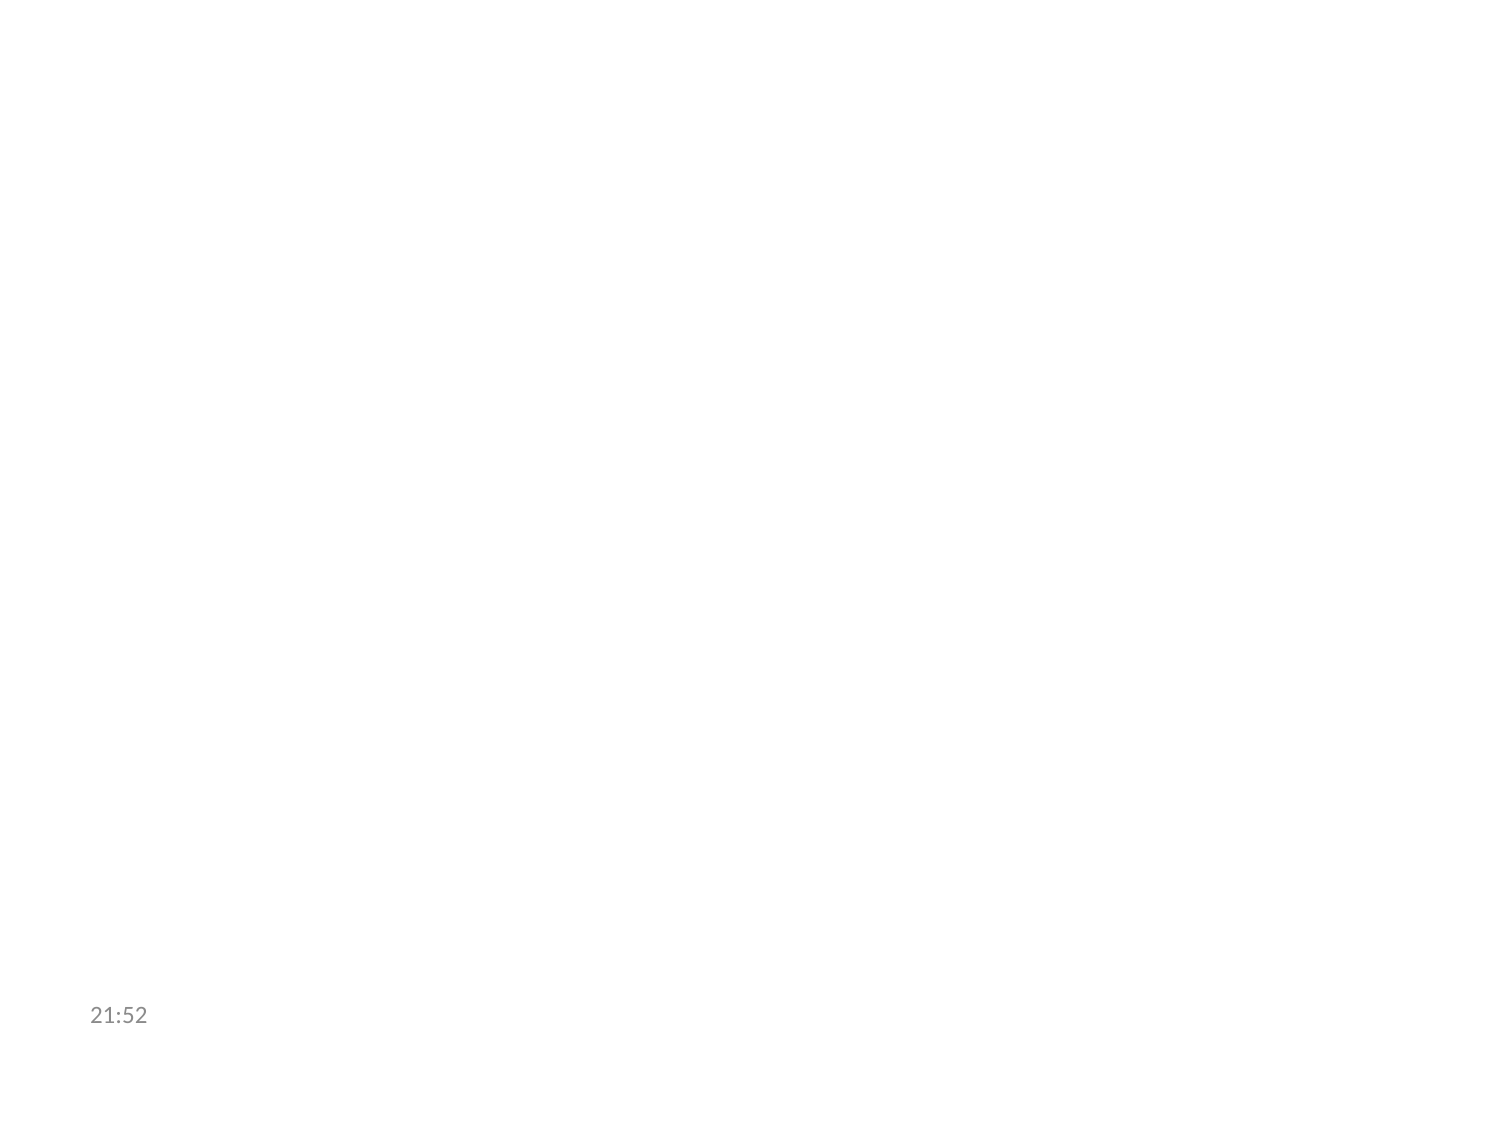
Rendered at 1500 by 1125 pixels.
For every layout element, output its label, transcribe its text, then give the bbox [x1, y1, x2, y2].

text_box 15:35 [75, 983, 425, 1044]
